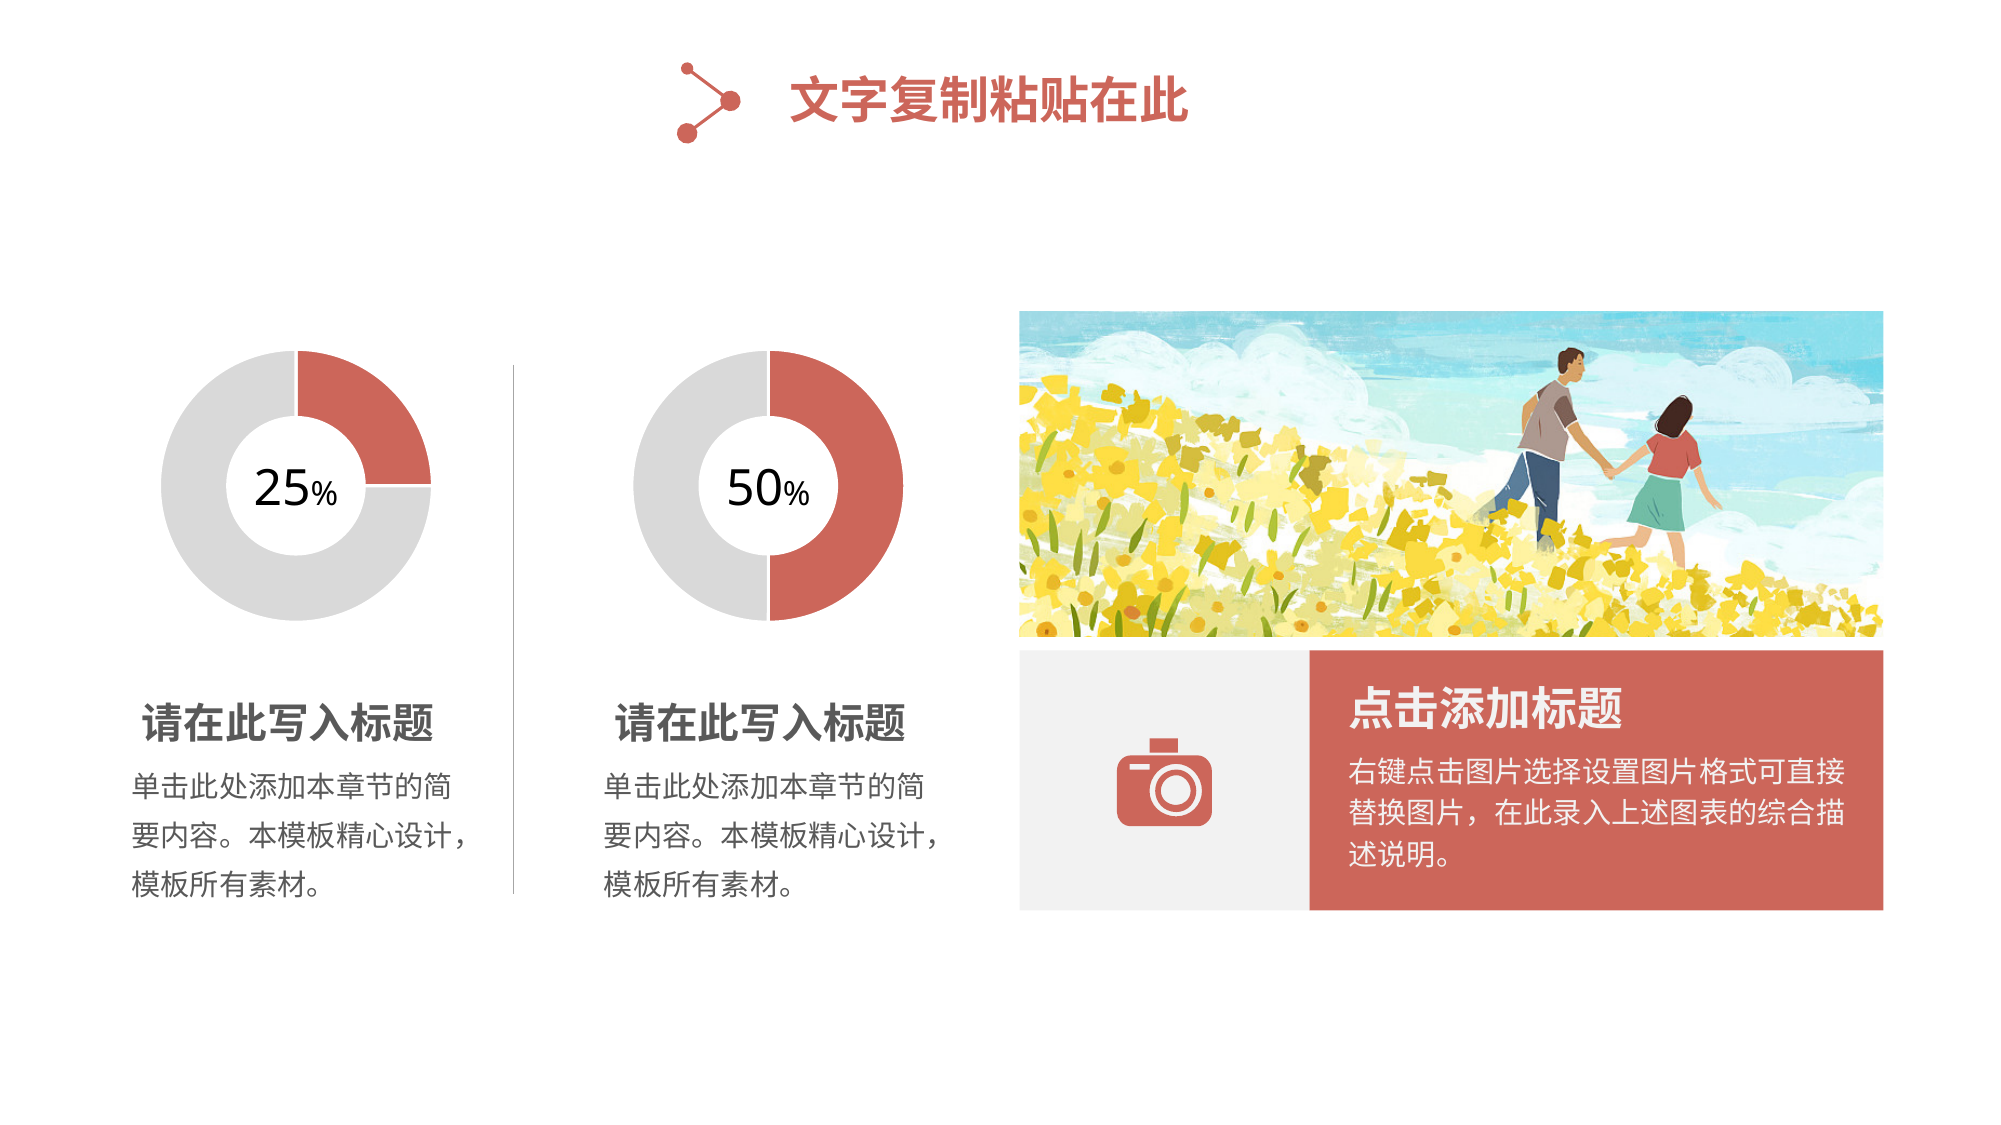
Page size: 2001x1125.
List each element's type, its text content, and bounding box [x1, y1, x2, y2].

text_box [1308, 649, 1884, 911]
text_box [687, 68, 731, 134]
picture [1019, 311, 1884, 637]
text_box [589, 689, 948, 911]
text_box 右键点击图片选择设置图片格式可直接替换图片，在此录入上述图表的综合描述说明。 [1337, 740, 1862, 878]
chart [626, 334, 911, 637]
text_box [1019, 650, 1310, 911]
text_box 点击添加标题 [1337, 673, 1842, 740]
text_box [116, 689, 475, 911]
text_box 文字复制粘贴在此 [774, 61, 1309, 136]
chart [153, 334, 439, 637]
